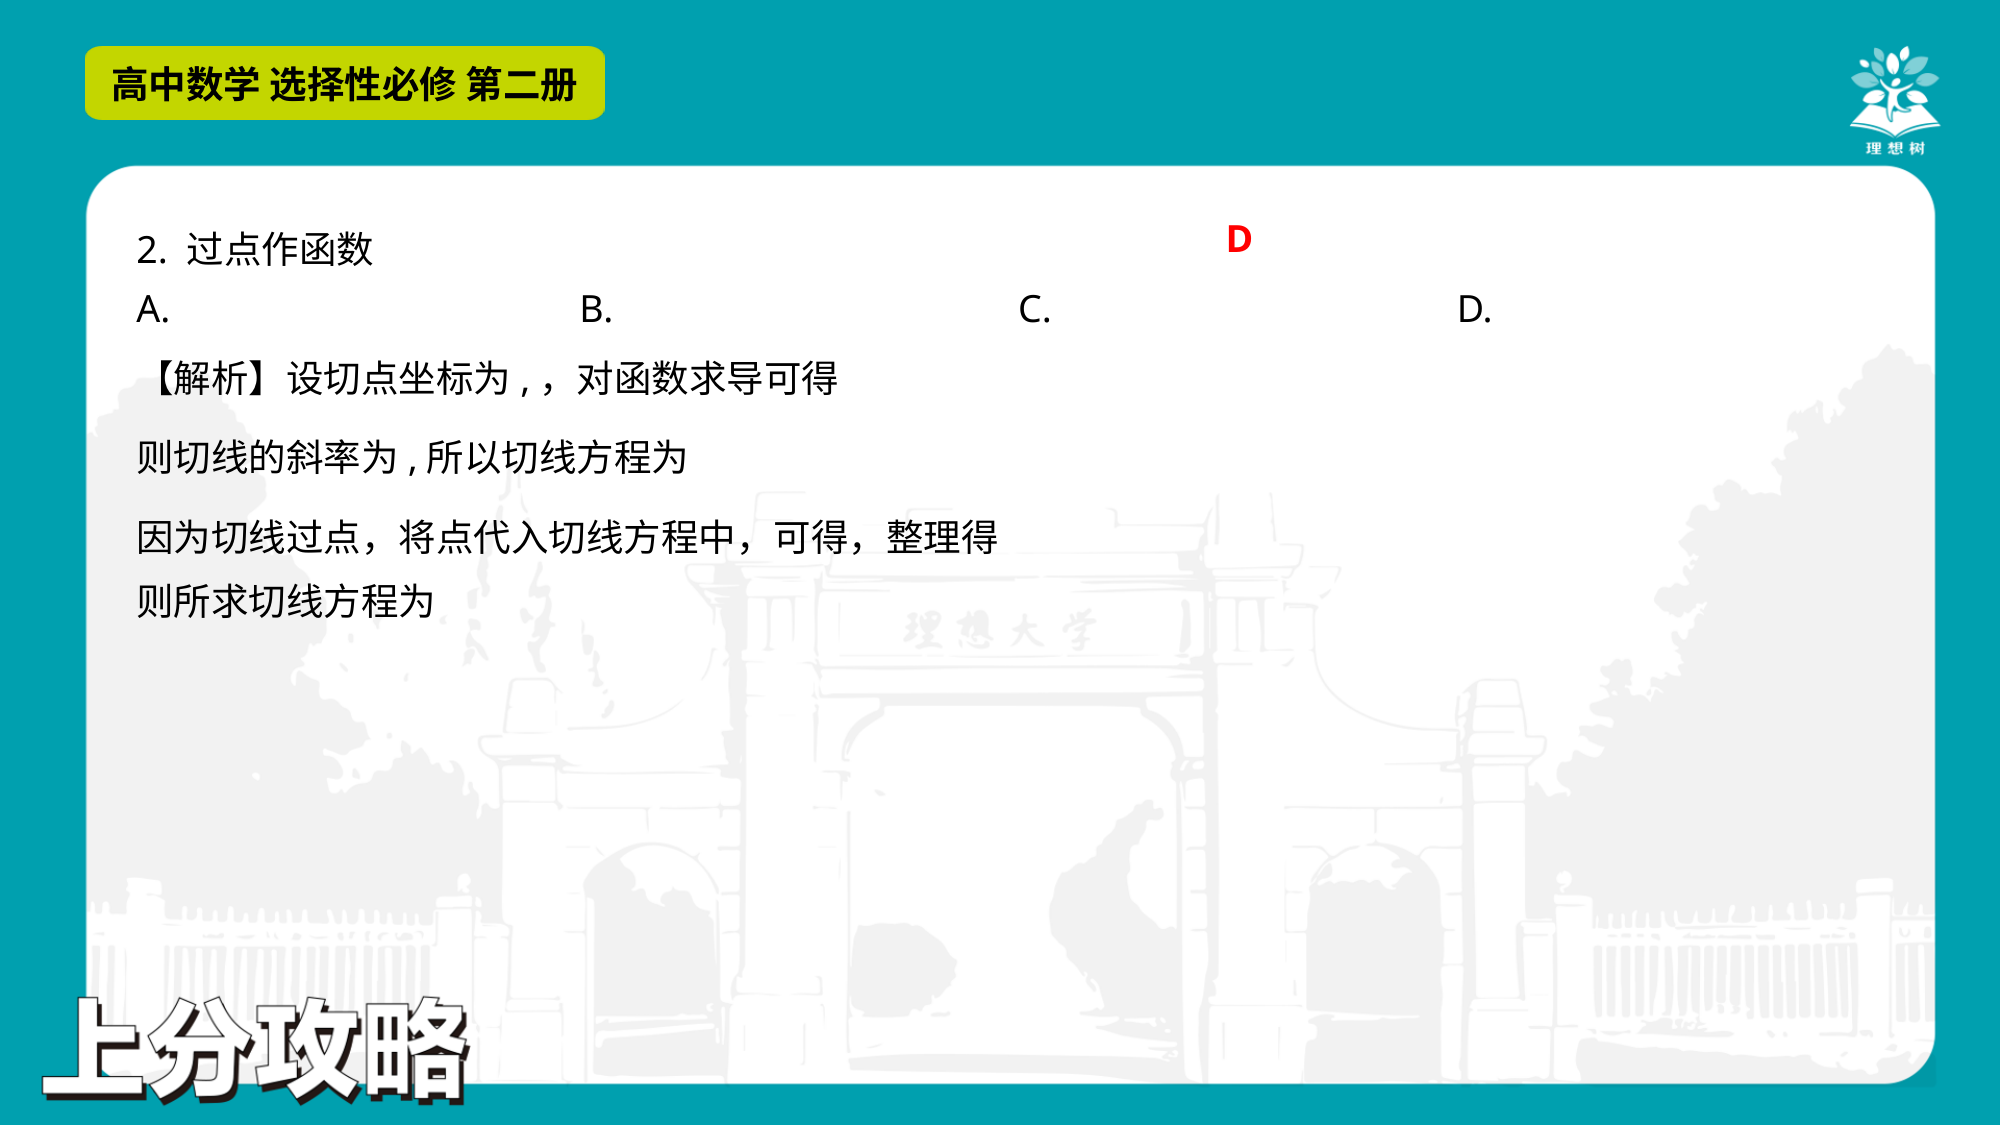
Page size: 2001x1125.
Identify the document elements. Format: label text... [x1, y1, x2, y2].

text_box D [1212, 213, 1267, 258]
picture [0, 0, 2000, 1125]
